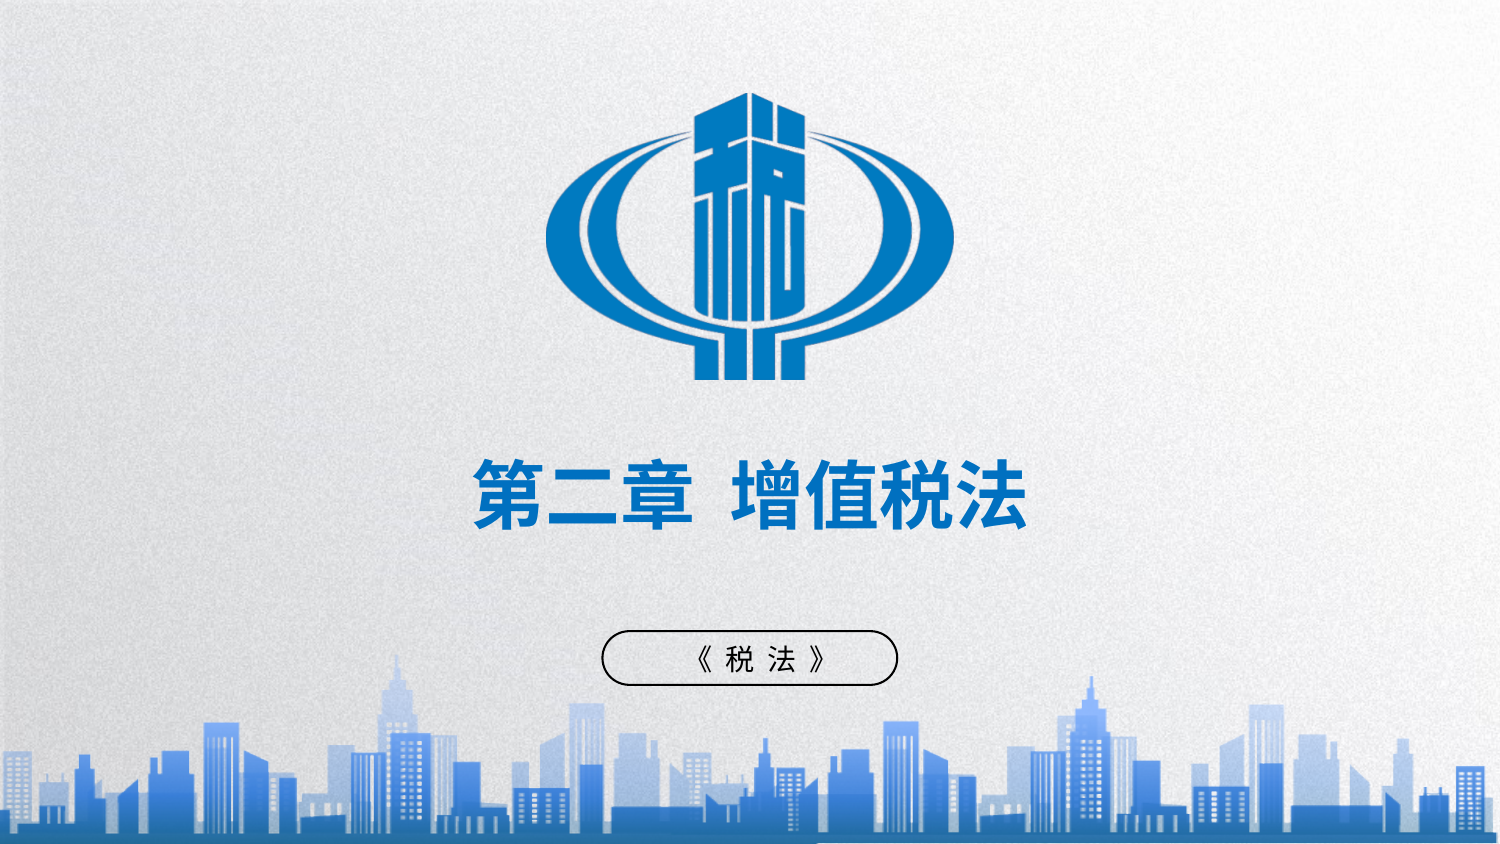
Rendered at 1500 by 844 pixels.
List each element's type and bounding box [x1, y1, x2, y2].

picture [0, 0, 1500, 844]
text_box [602, 630, 898, 686]
